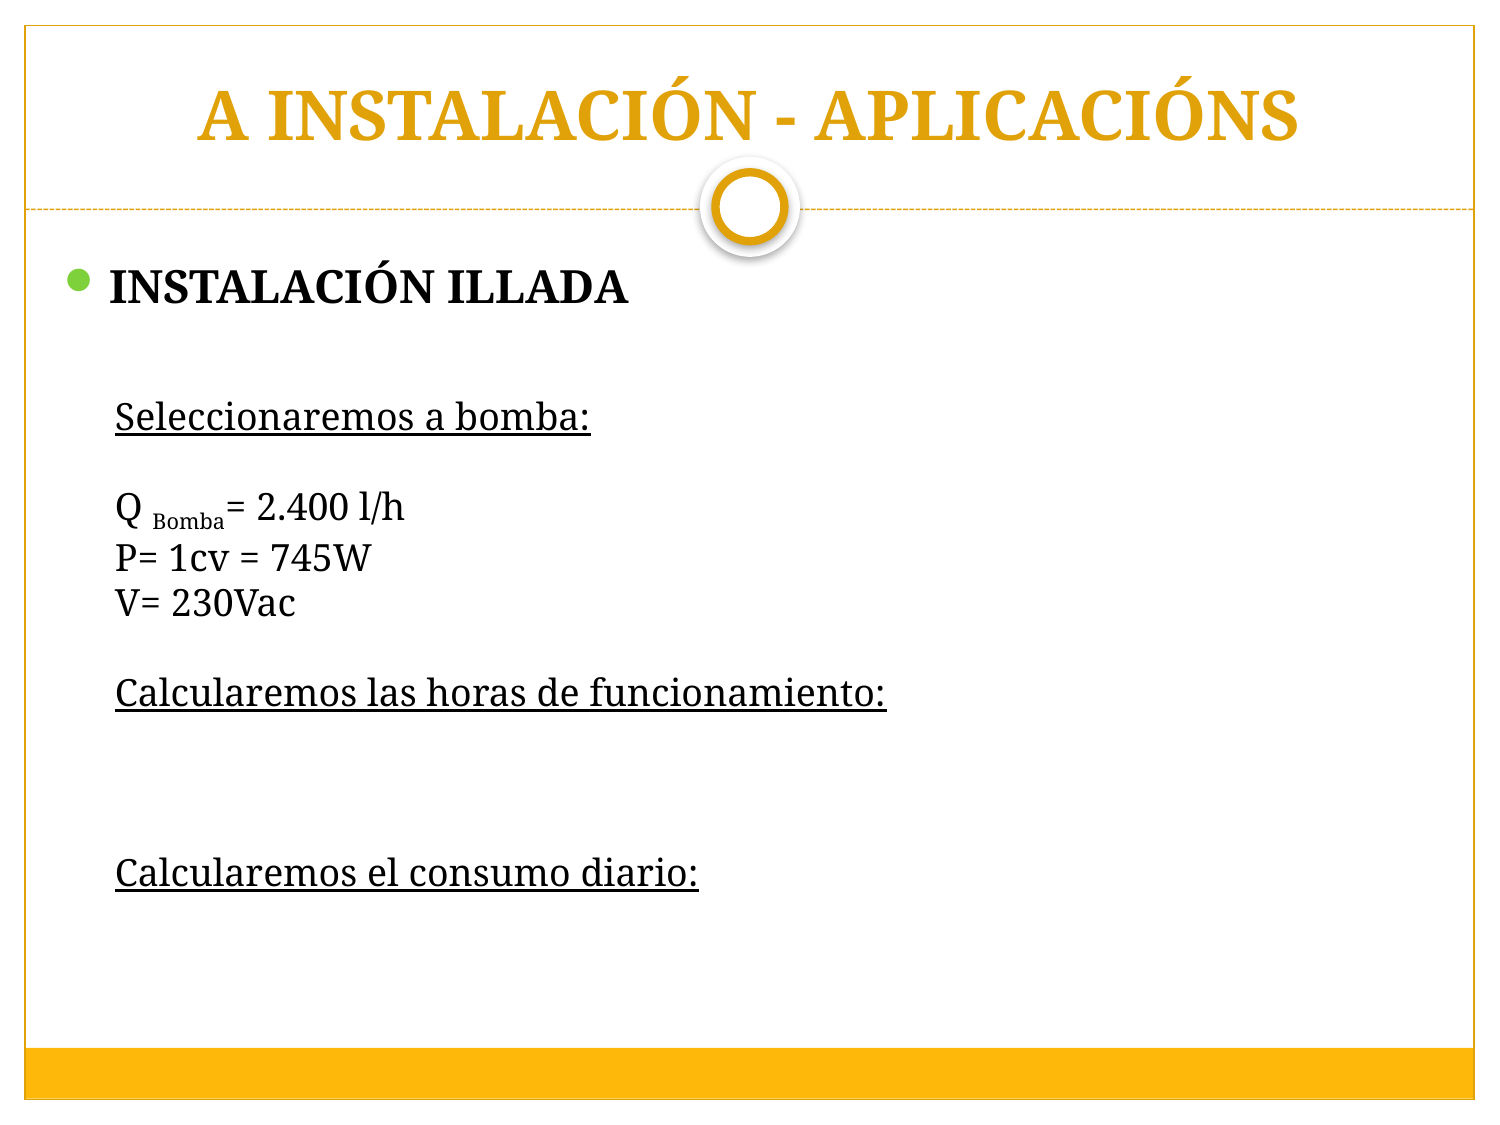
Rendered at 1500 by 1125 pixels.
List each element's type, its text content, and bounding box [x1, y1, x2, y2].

title A INSTALACIÓN - APLICACIÓNS [49, 37, 1450, 162]
list INSTALACIÓN ILLADA [49, 250, 1445, 1001]
